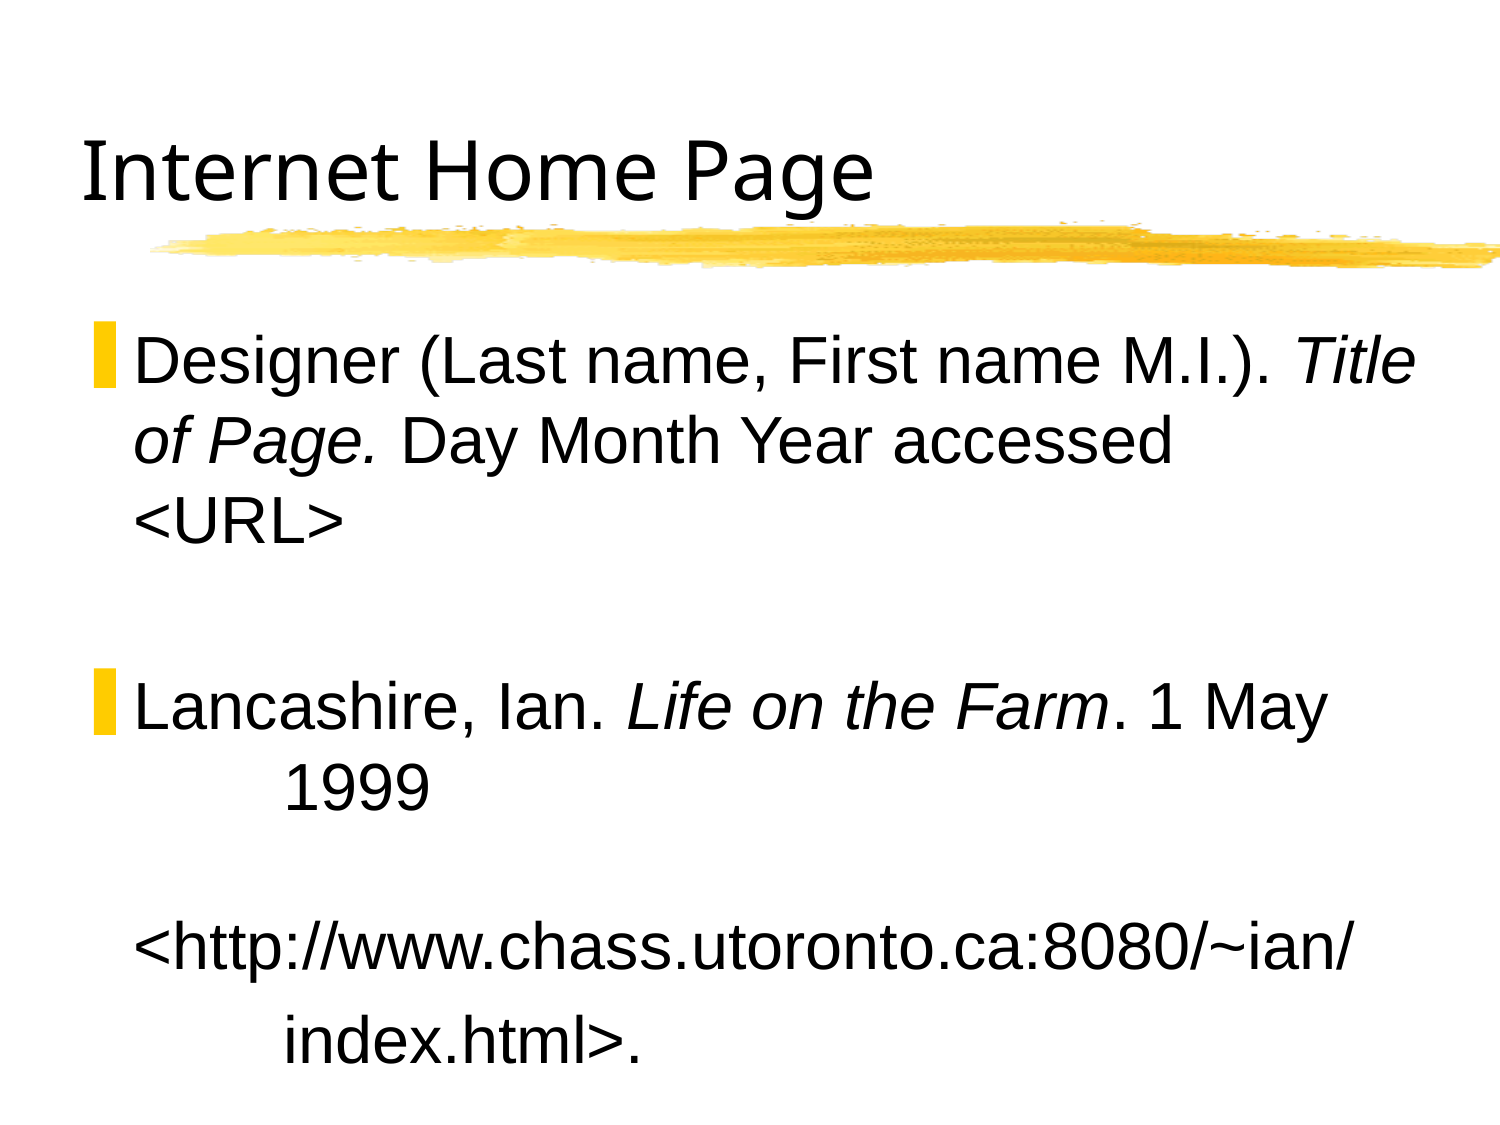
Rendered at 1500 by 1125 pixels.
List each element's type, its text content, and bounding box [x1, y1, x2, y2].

picture [150, 215, 1500, 279]
list Designer (Last name, First name M.I.). Title of Page. Day Month Year accessed <URL> Lancashire, Ian. Life on the Farm. 1 May 1999 <http://www.chass.utoronto.ca:8080/~ian/ index.html>. [62, 309, 1500, 994]
title Internet Home Page [66, 37, 1342, 226]
